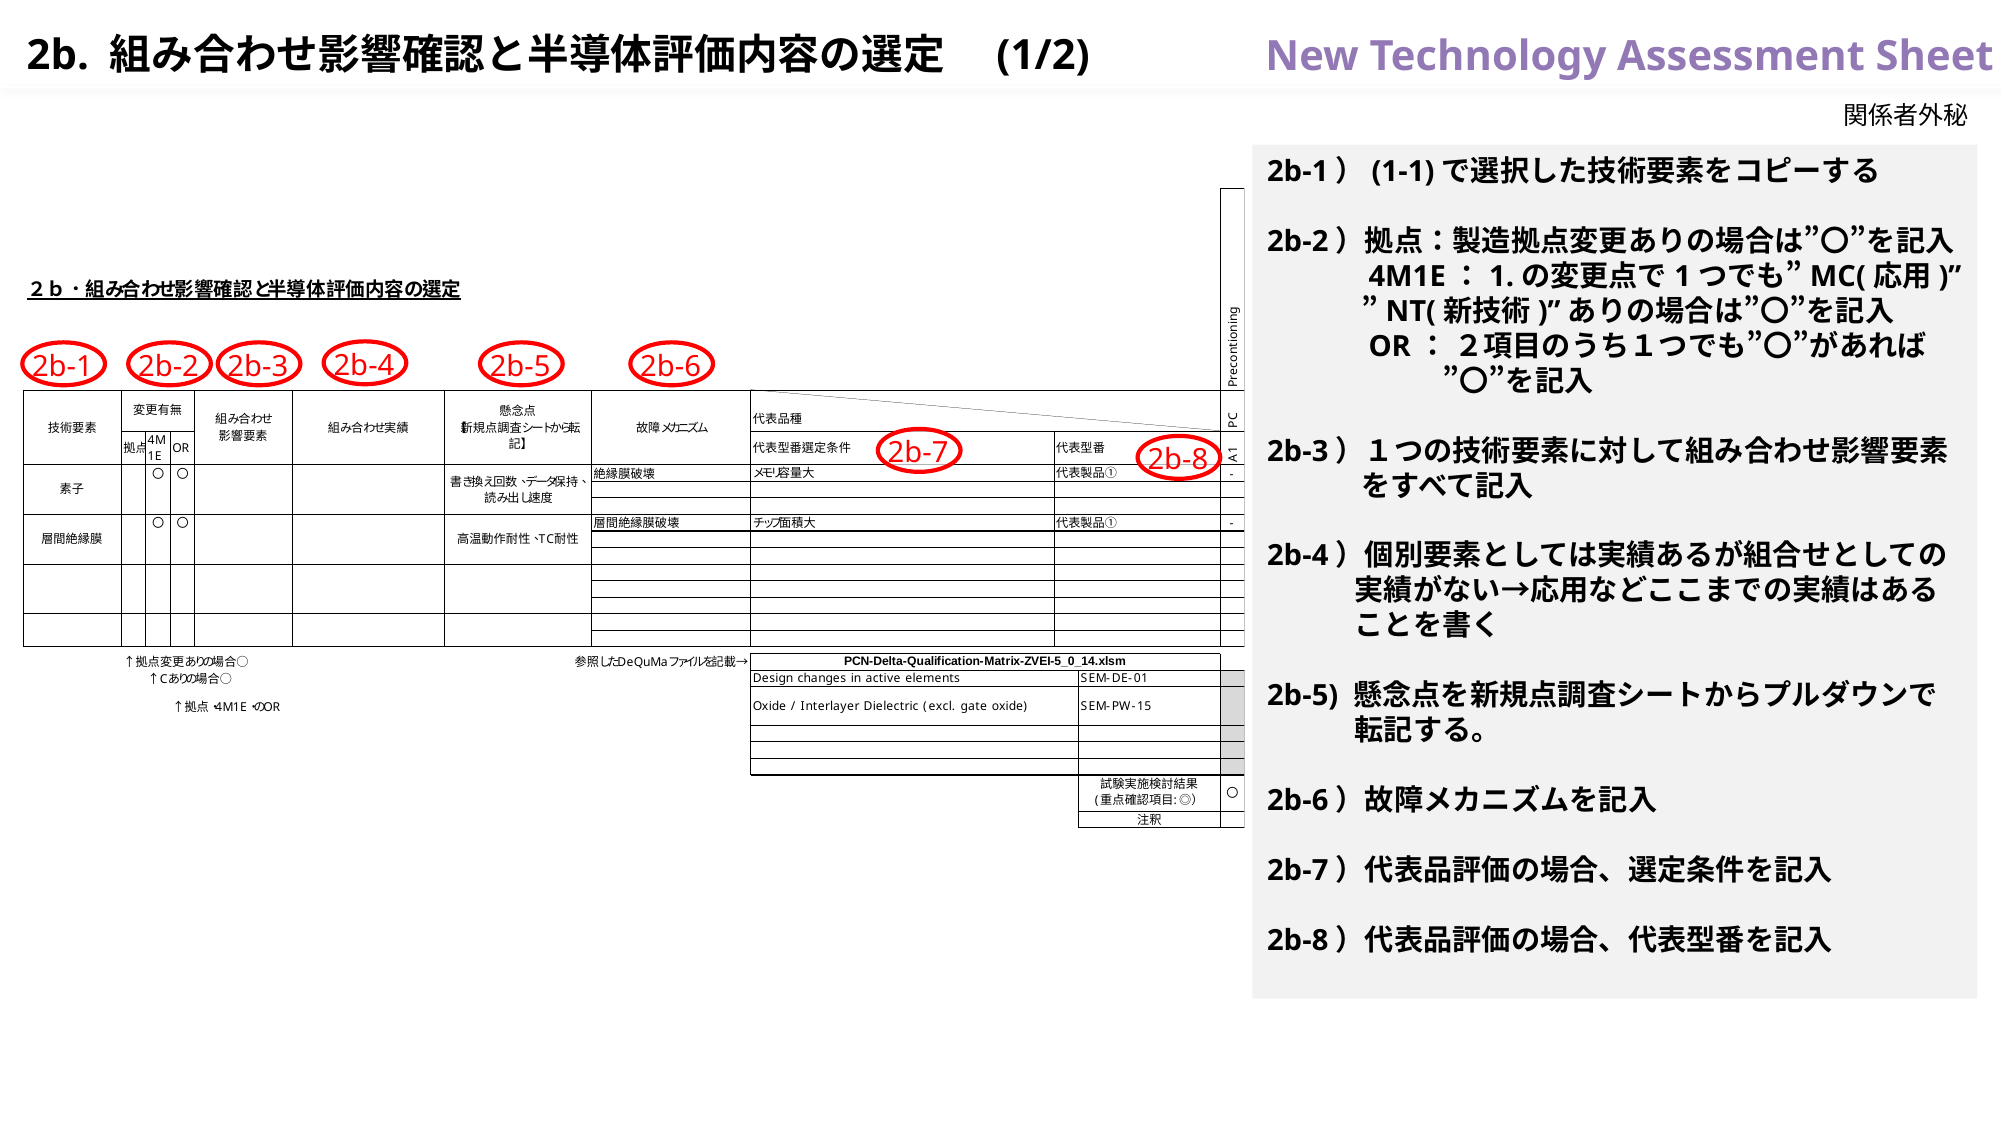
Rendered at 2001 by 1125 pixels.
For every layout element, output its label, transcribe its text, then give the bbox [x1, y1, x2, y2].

text_box 関係者外秘 [1828, 92, 1984, 137]
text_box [318, 338, 436, 390]
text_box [475, 339, 592, 390]
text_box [17, 339, 135, 390]
text_box 2b-1）(1-1)で選択した技術要素をコピーする 2b-2）拠点：製造拠点変更ありの場合は”〇”を記入 4M1E：1.の変更点で1つでも”MC(応用)” ”NT(新技術)”ありの場合は”〇”を記入 OR： ２項目のうち１つでも”〇”があれば ”〇”を記入 2b-3）１つの技術要素に対して組み合わせ影響要素 をすべて記入 2b-4）個別要素としては実績あるが組合せとしての 実績がない→応用などここまでの実績はある ことを書く 2b-5) 懸念点を新規点調査シートからプルダウンで 転記する。 2b-6）故障メカニズムを記入 2b-7）代表品評価の場合、選定条件を記入 2b-8）代表品評価の場合、代表型番を記入 [1252, 144, 1978, 999]
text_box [625, 339, 743, 390]
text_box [135, 339, 240, 390]
picture [22, 187, 1245, 828]
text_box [872, 426, 990, 477]
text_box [240, 339, 330, 390]
text_box 2b. 組み合わせ影響確認と半導体評価内容の選定 (1/2) [11, 20, 1273, 86]
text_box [1132, 433, 1250, 484]
